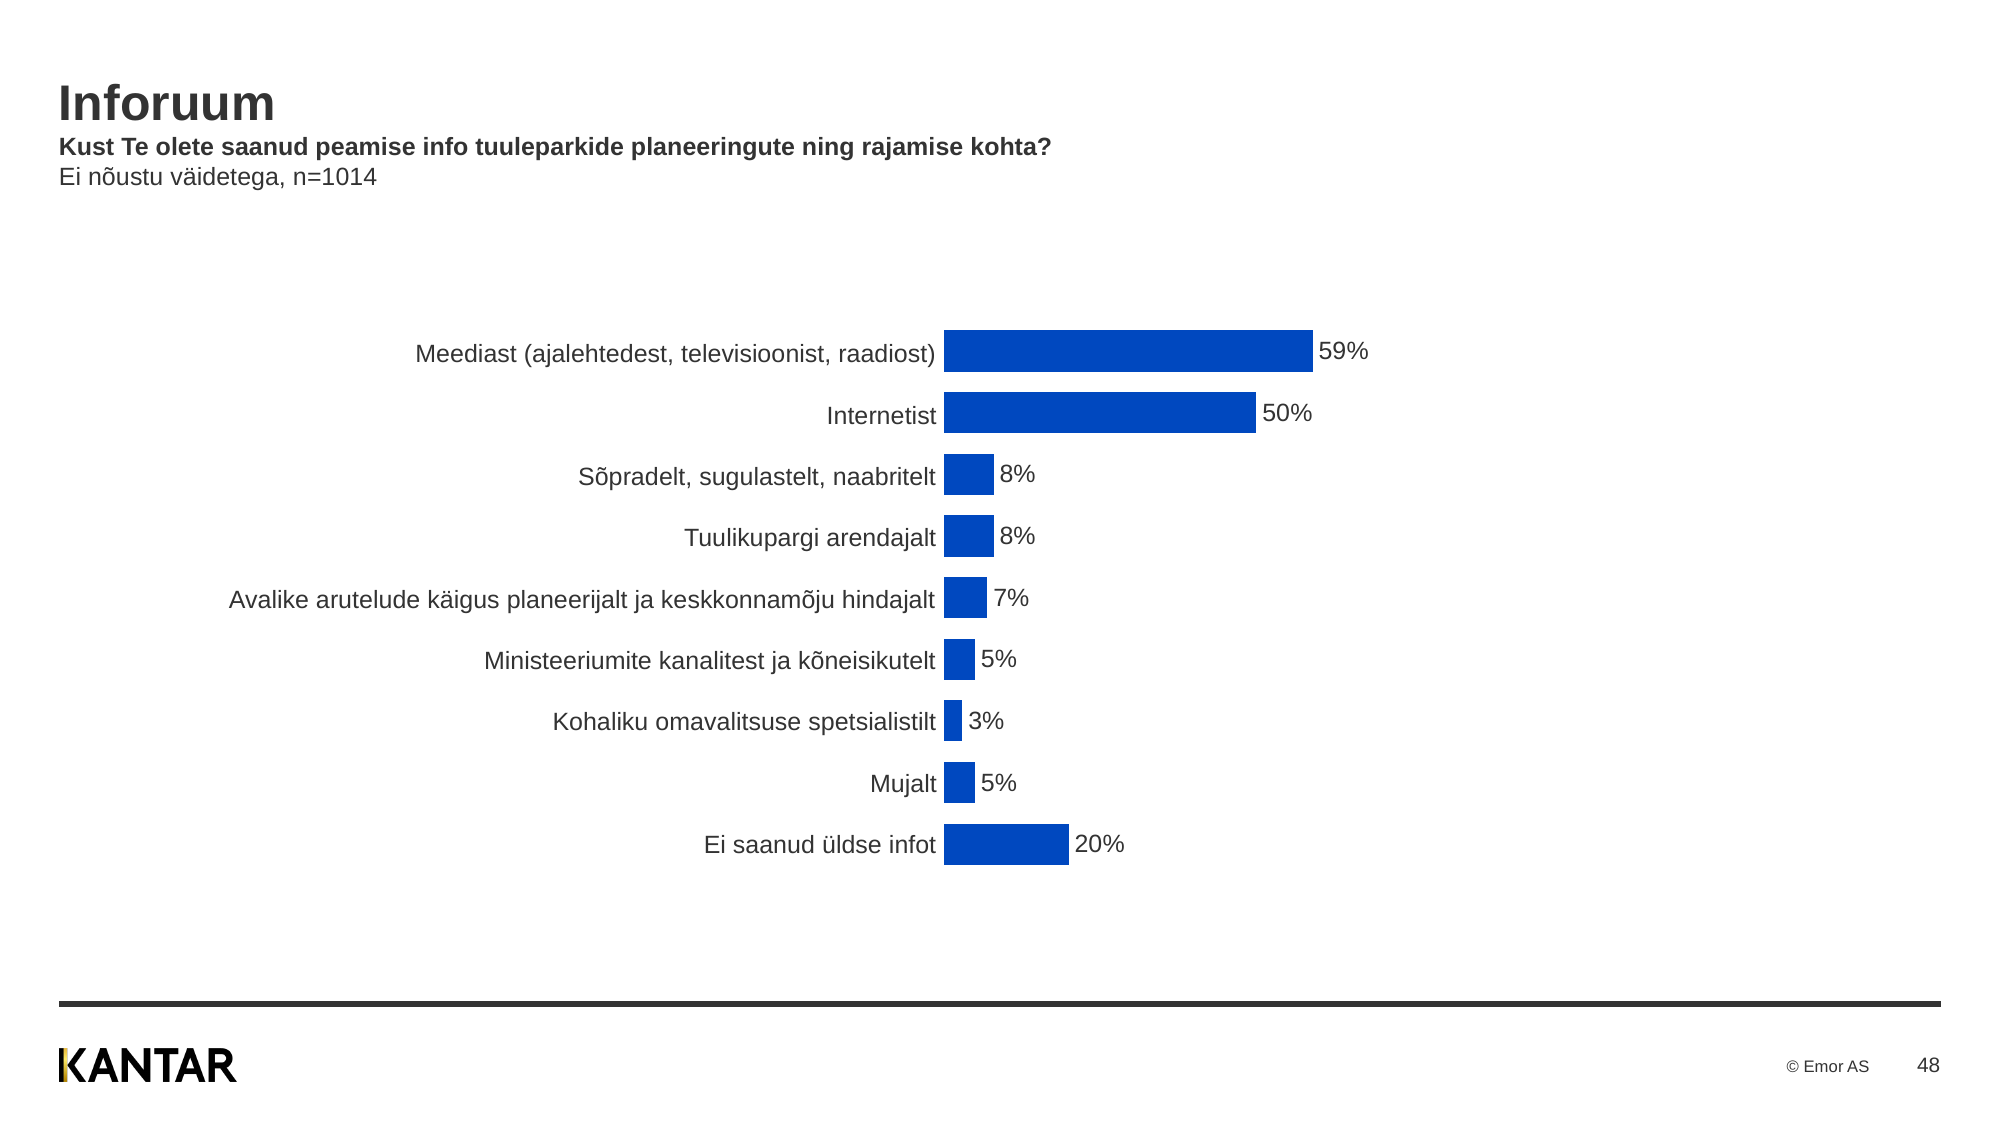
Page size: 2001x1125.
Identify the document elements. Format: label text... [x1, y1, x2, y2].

table_cell Tuulikupargi arendajalt [14, 507, 912, 568]
table_cell Avalike arutelude käigus planeerijalt ja keskkonnamõju hindajalt [14, 568, 912, 629]
table_cell Sõpradelt, sugulastelt, naabritelt [14, 445, 912, 507]
table_cell Internetist [14, 384, 912, 445]
table_cell Mujalt [14, 752, 912, 813]
table_header Meediast (ajalehtedest, televisioonist, raadiost) [14, 323, 912, 384]
chart [912, 297, 1420, 895]
table_cell Kohaliku omavalitsuse spetsialistilt [14, 691, 912, 752]
table_cell Ei saanud üldse infot [14, 813, 912, 875]
table_cell Ministeeriumite kanalitest ja kõneisikutelt [14, 629, 912, 691]
slide_number 48 [1780, 1048, 1941, 1081]
title Inforuum Kust Te olete saanud peamise info tuuleparkide planeeringute ning rajamise kohta? Ei nõustu väidetega, n=1014 [59, 70, 1941, 137]
picture [59, 1048, 237, 1082]
